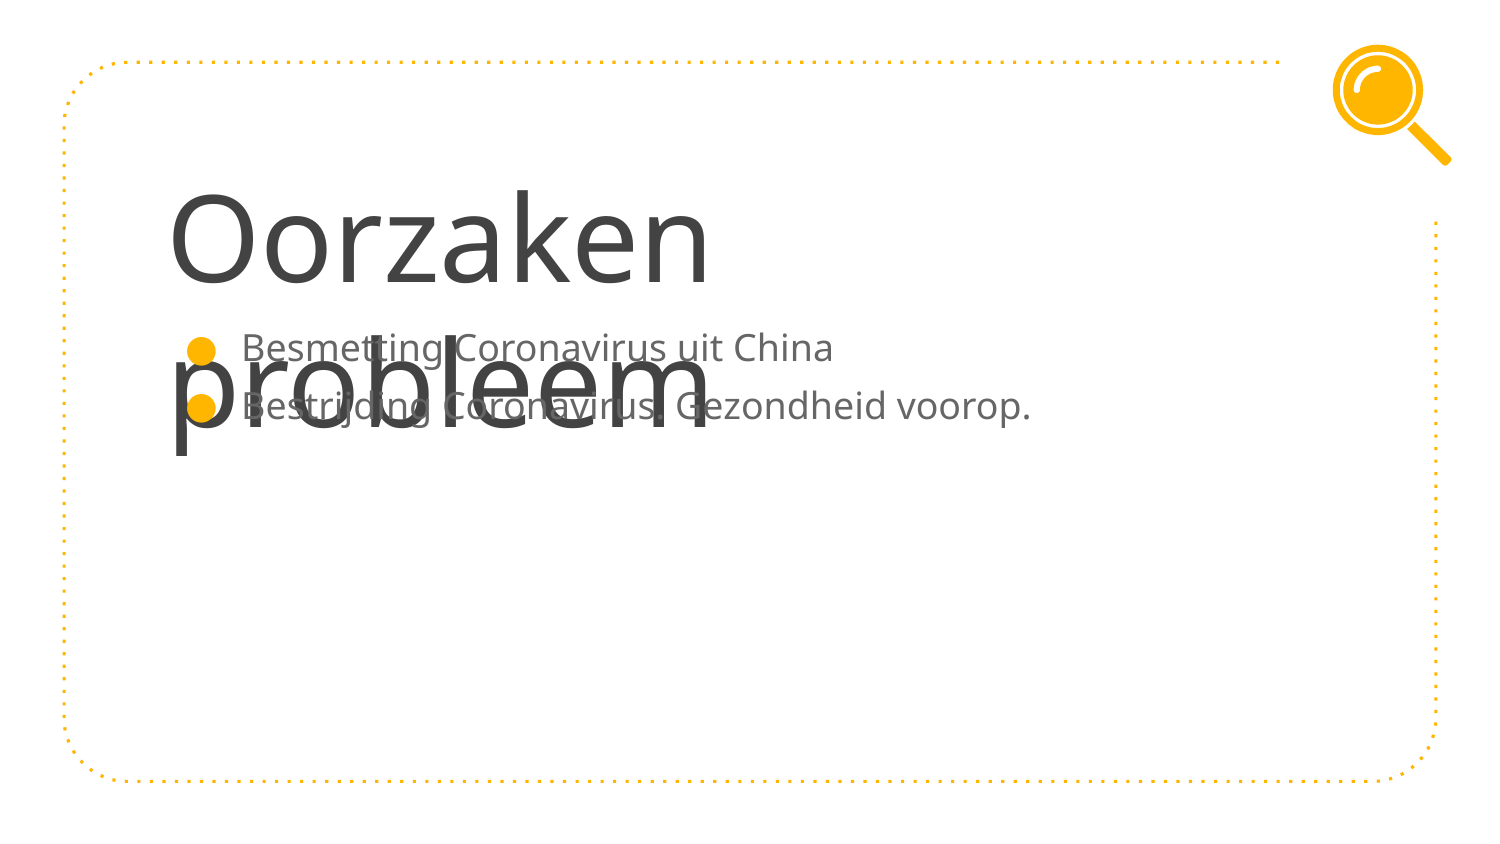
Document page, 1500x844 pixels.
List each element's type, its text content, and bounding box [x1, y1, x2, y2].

list Besmetting Coronavirus uit China Bestrijding Coronavirus. Gezondheid voorop. [151, 309, 1278, 698]
title Oorzaken probleem [151, 146, 1278, 287]
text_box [1332, 44, 1452, 166]
